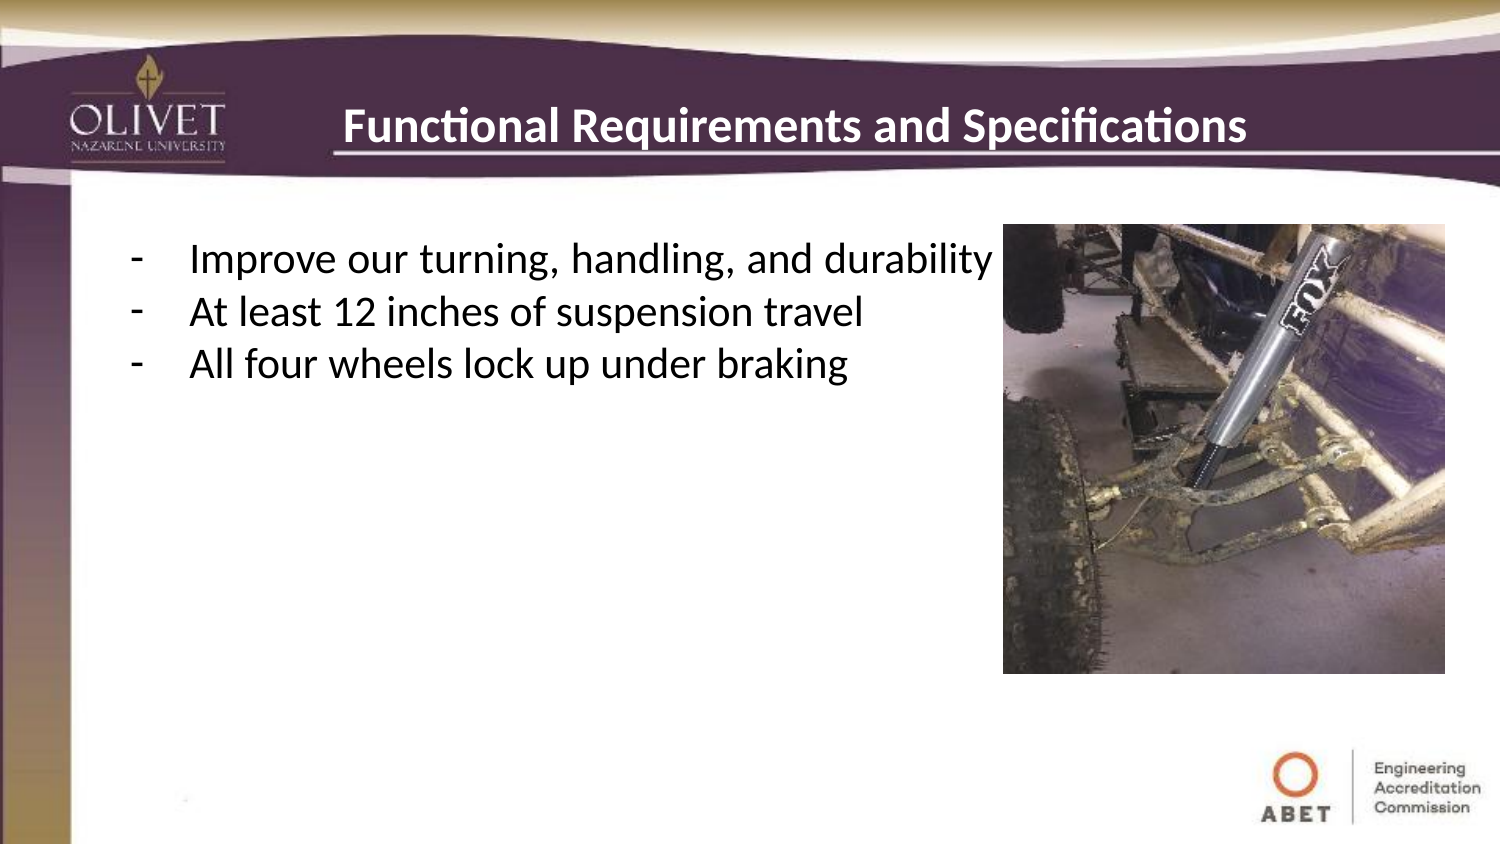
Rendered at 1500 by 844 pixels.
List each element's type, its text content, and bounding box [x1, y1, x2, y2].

title Functional Requirements and Specifications [331, 44, 1397, 208]
list Improve our turning, handling, and durability At least 12 inches of suspension travel All four wheels lock up under braking [103, 224, 1005, 760]
picture [0, 0, 1500, 844]
